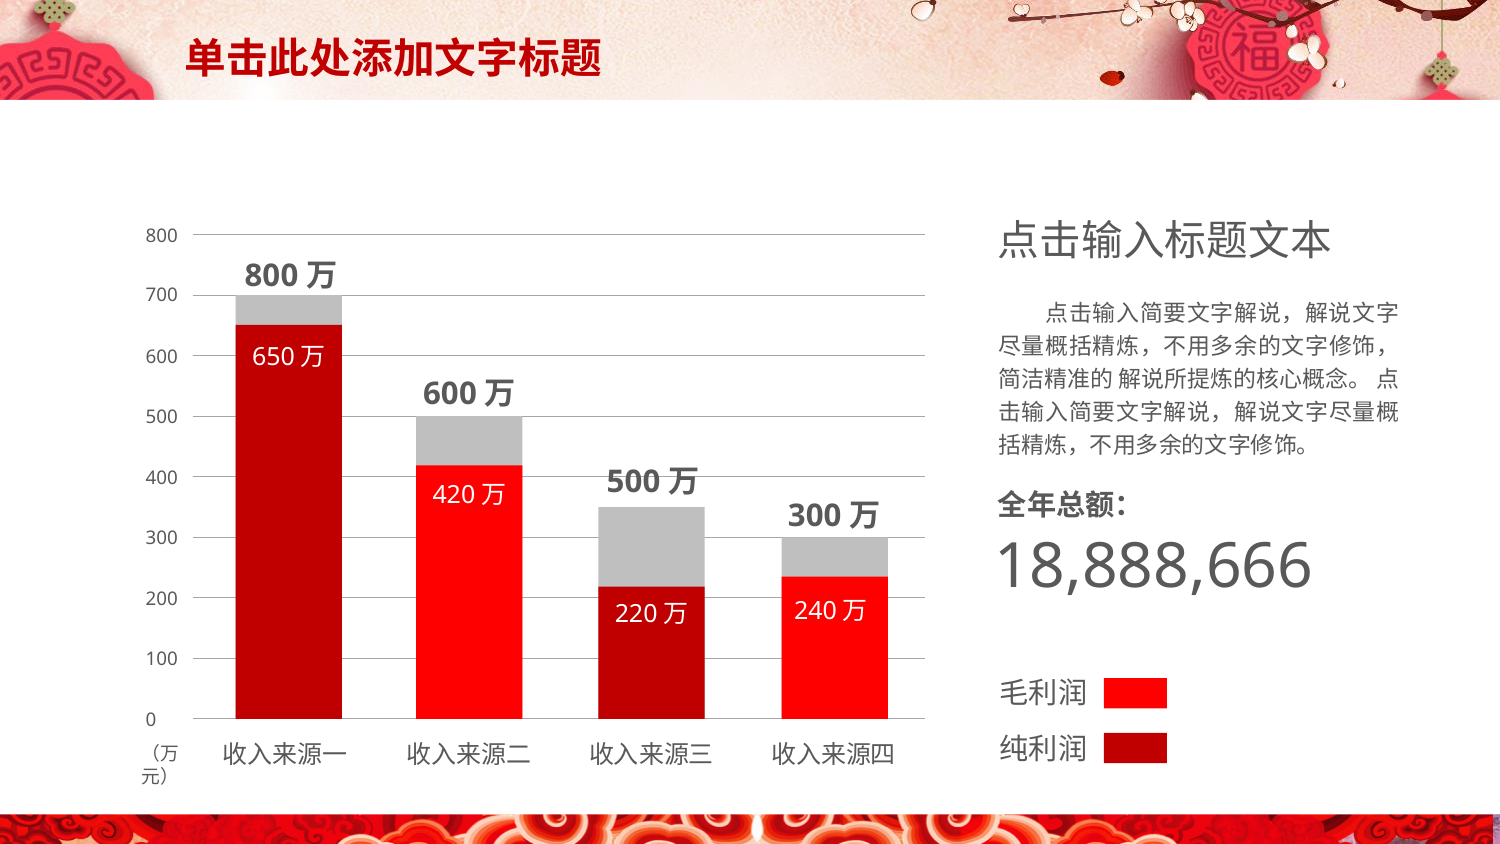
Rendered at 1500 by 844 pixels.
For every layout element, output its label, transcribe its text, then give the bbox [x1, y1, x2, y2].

text_box 点击输入简要文字解说，解说文字尽量概括精炼，不用多余的文字修饰，简洁精准的 解说所提炼的核心概念。 点击输入简要文字解说，解说文字尽量概括精炼，不用多余的文字修饰。 [998, 293, 1400, 459]
text_box 800 [145, 223, 182, 246]
text_box 500 [145, 404, 182, 428]
text_box 全年总额： [997, 485, 1235, 521]
picture [0, 0, 1500, 99]
text_box 纯利润 [999, 730, 1104, 766]
text_box 200 [145, 586, 182, 610]
text_box 收入来源二 [388, 730, 551, 776]
text_box 0 [145, 707, 182, 731]
text_box 收入来源三 [570, 730, 733, 776]
text_box 18,888,666 [994, 524, 1368, 600]
text_box 700 [145, 282, 182, 306]
text_box 600 [145, 344, 182, 367]
text_box 300 [145, 526, 182, 549]
text_box 100 [145, 647, 182, 670]
text_box 点击输入标题文本 [997, 213, 1336, 264]
text_box 收入来源四 [752, 730, 915, 776]
picture [0, 815, 1500, 844]
text_box 毛利润 [999, 673, 1104, 709]
text_box 收入来源一 [203, 730, 366, 776]
text_box 400 [145, 465, 182, 489]
text_box （万元） [117, 734, 204, 795]
text_box [1102, 731, 1169, 765]
text_box [1102, 676, 1169, 710]
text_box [192, 234, 926, 720]
